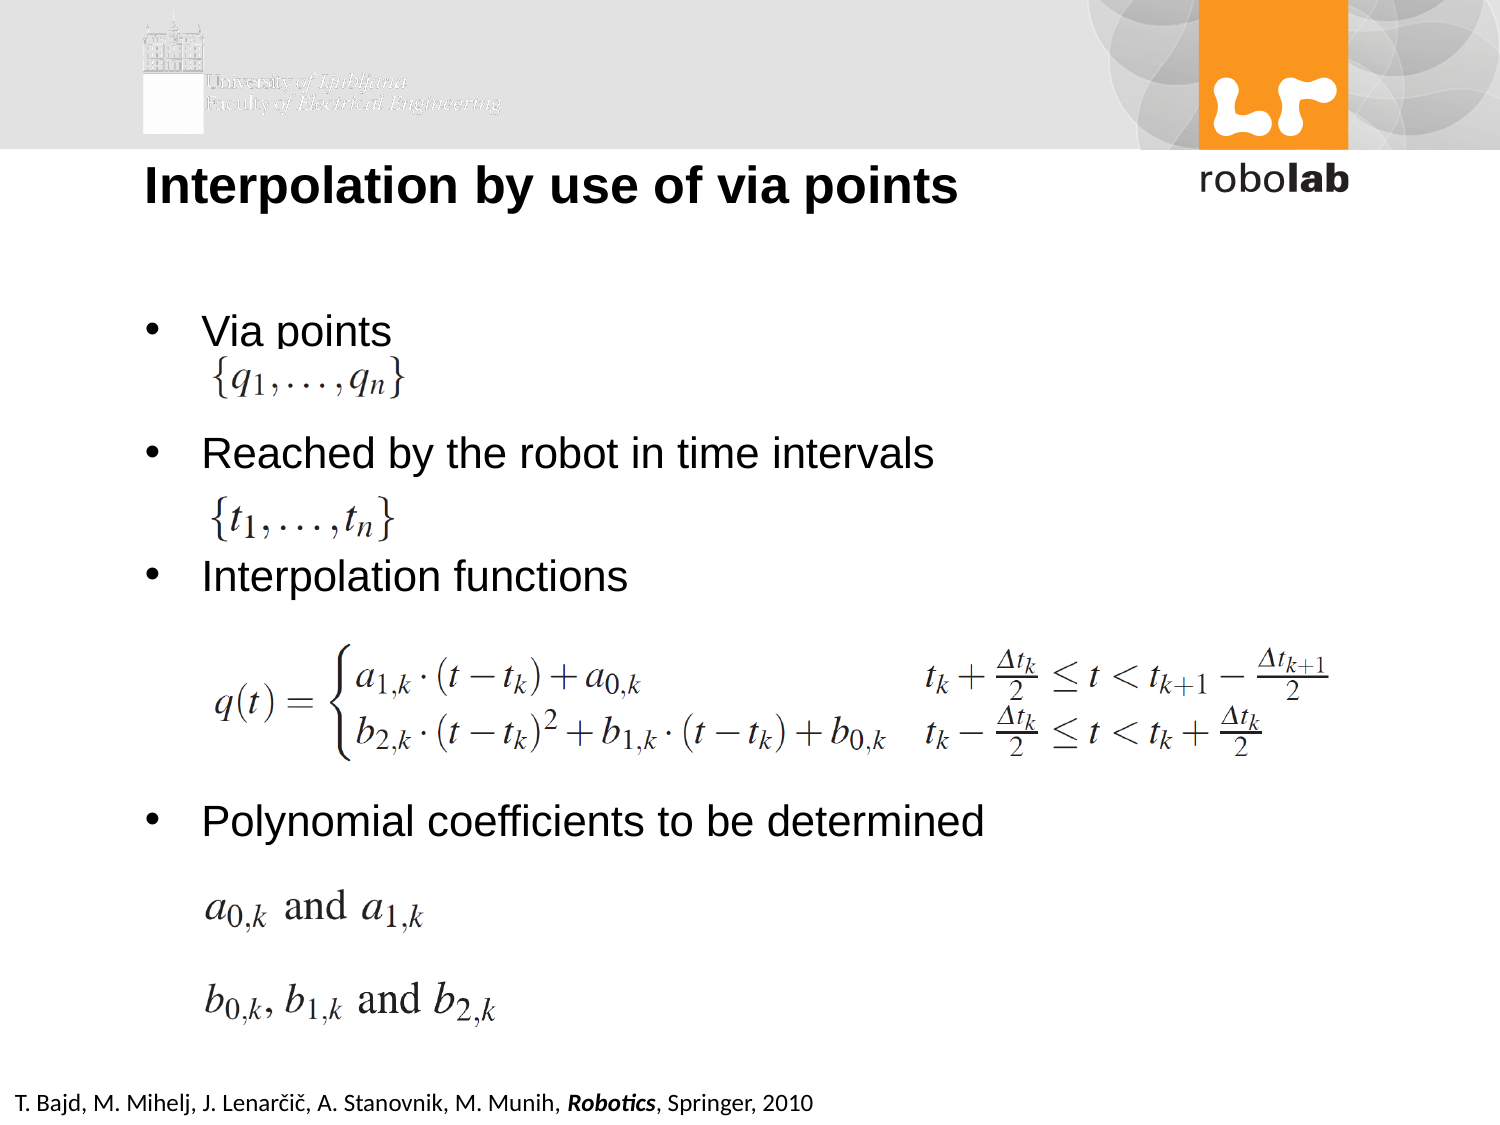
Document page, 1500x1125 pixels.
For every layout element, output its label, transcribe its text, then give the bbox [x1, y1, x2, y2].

picture [143, 10, 501, 94]
picture [200, 633, 1336, 764]
title Interpolation by use of via points [129, 94, 1311, 272]
list Via points Reached by the robot in time intervals Interpolation functions Polynomial coefficients to be determined [129, 295, 1311, 1034]
picture [998, 0, 1500, 196]
picture [206, 349, 408, 401]
picture [206, 491, 396, 545]
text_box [200, 885, 497, 1028]
